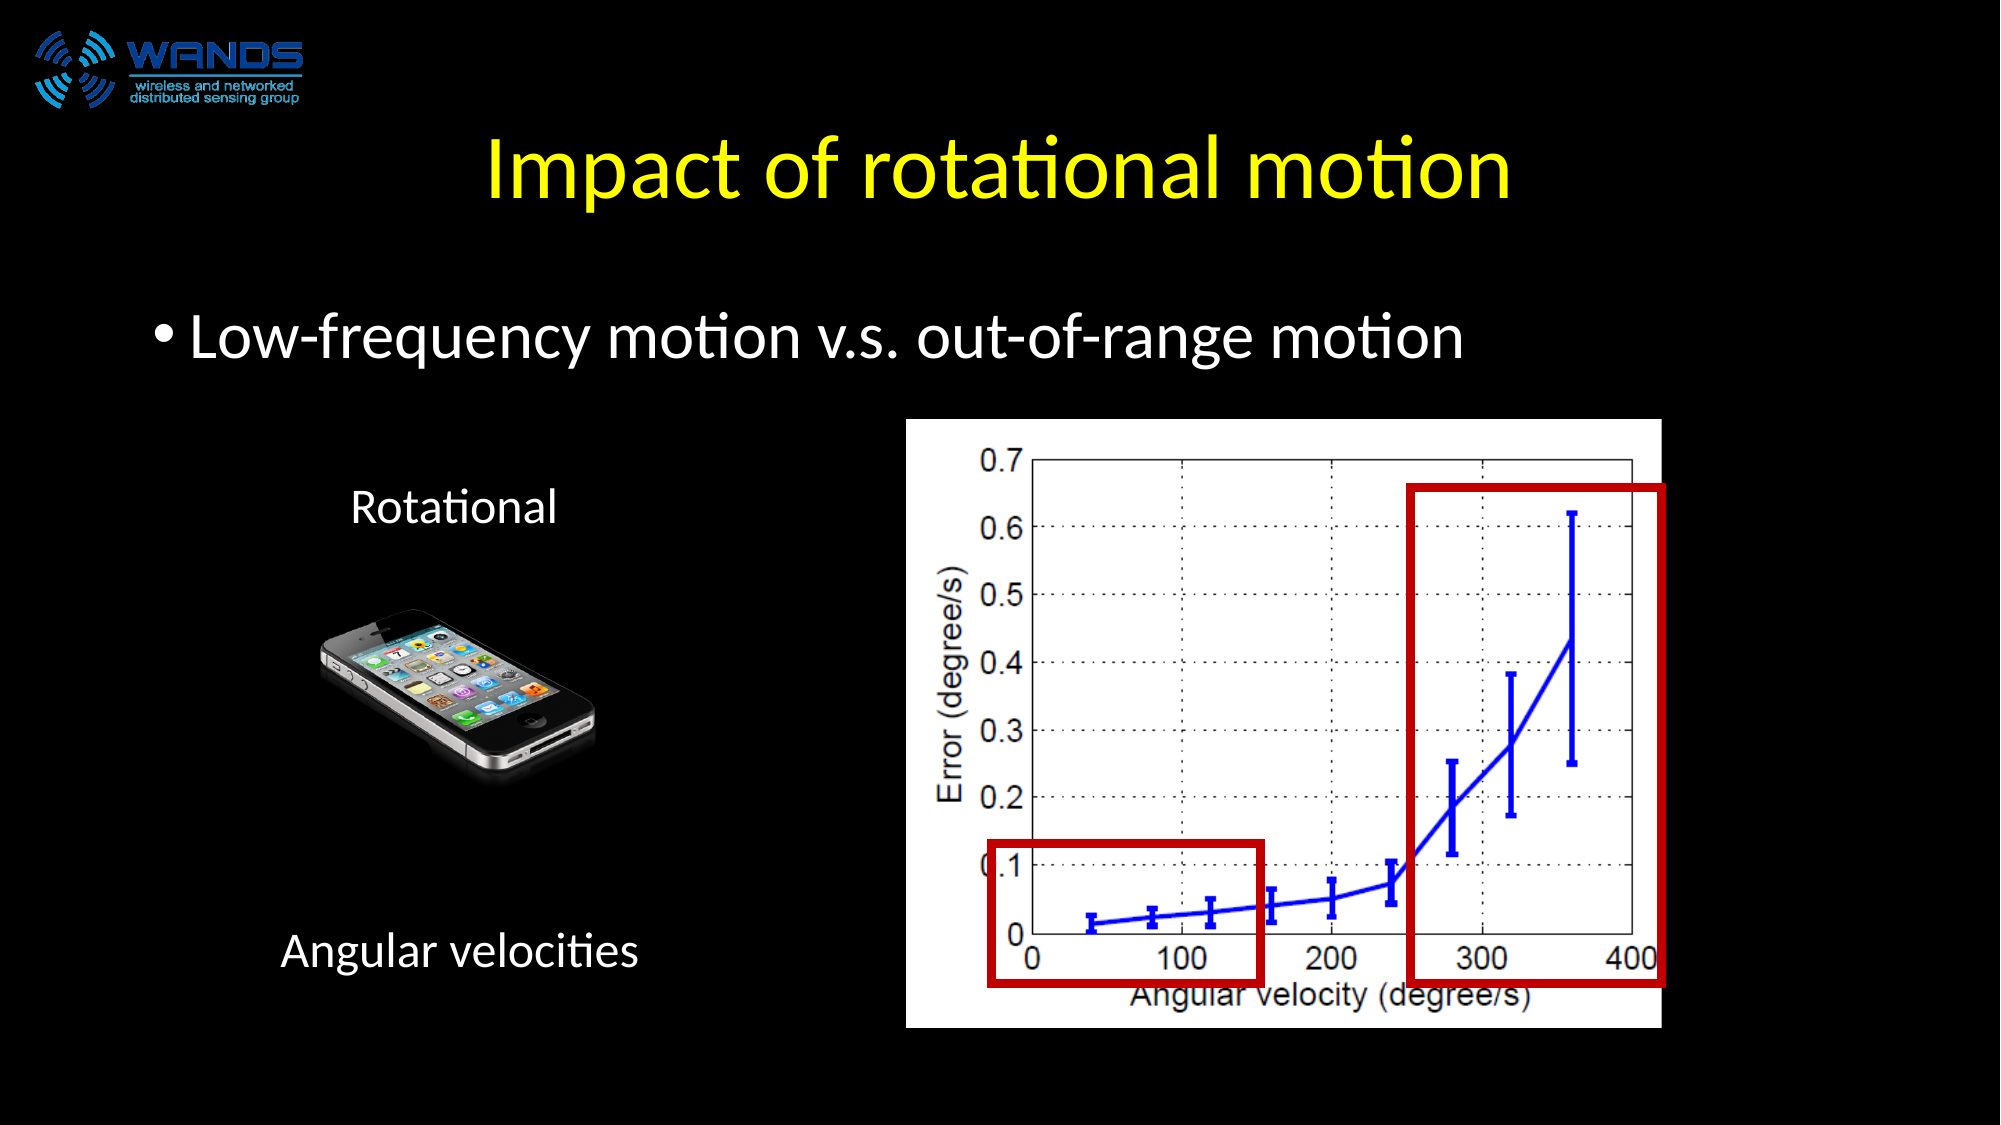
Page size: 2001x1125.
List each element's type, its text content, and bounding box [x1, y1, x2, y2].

picture [305, 591, 613, 800]
picture [35, 28, 303, 109]
title Impact of rotational motion [137, 59, 1863, 278]
picture [906, 419, 1662, 1028]
text_box Rotational [313, 466, 607, 542]
list Low-frequency motion v.s. out-of-range motion [137, 293, 1889, 411]
text_box Angular velocities [246, 910, 673, 985]
